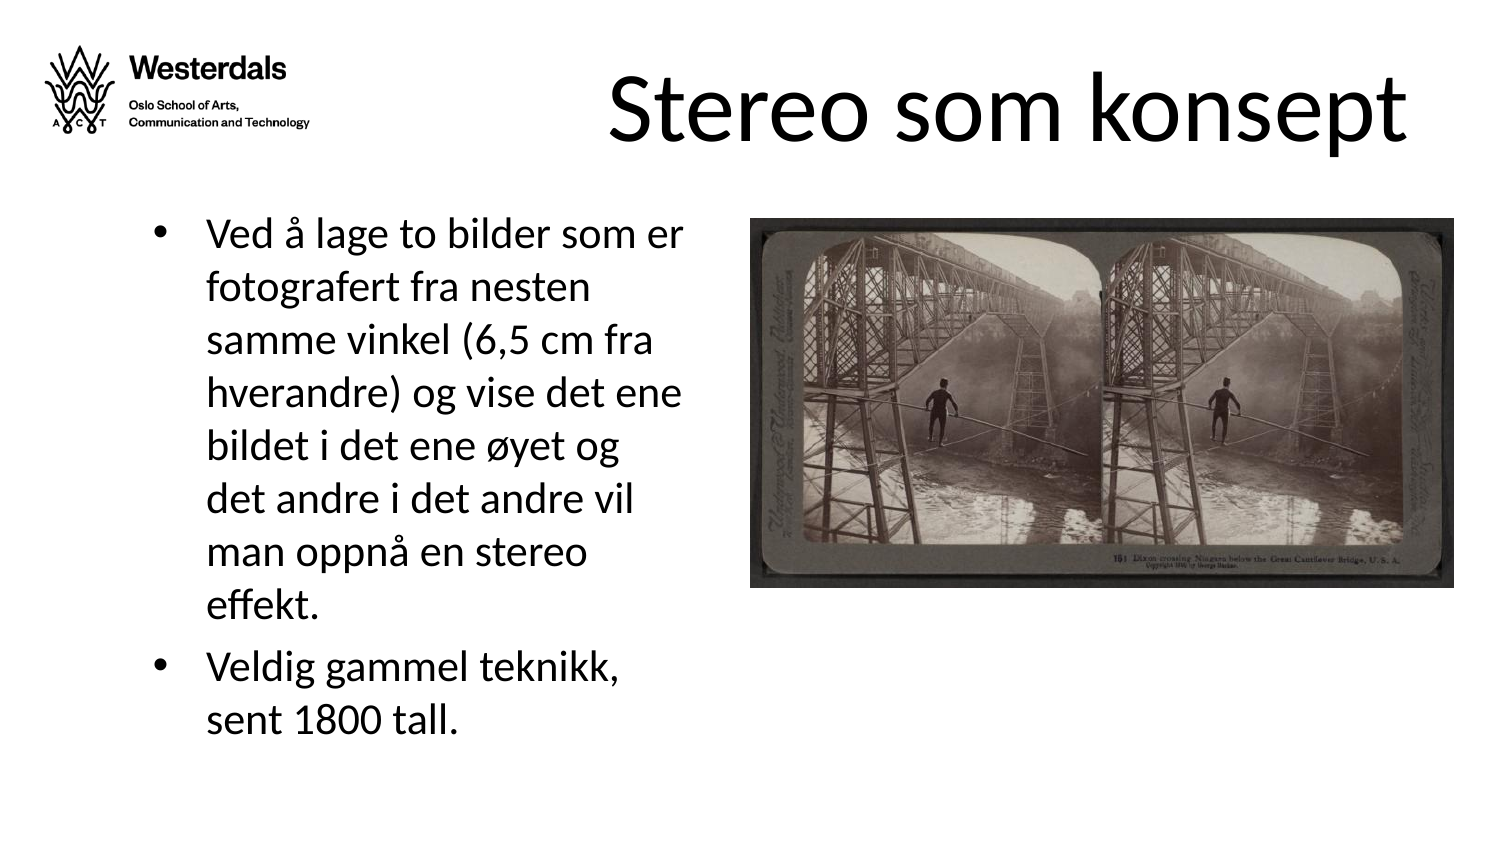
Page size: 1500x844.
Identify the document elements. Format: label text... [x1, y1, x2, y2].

text_box Ved å lage to bilder som er fotografert fra nesten samme vinkel (6,5 cm fra hverandre) og vise det ene bildet i det ene øyet og det andre i det andre vil man oppnå en stereo effekt. Veldig gammel teknikk, sent 1800 tall. [74, 196, 703, 754]
picture [0, 0, 327, 149]
picture [749, 218, 1454, 588]
text_box Stereo som konsept [74, 33, 1425, 175]
